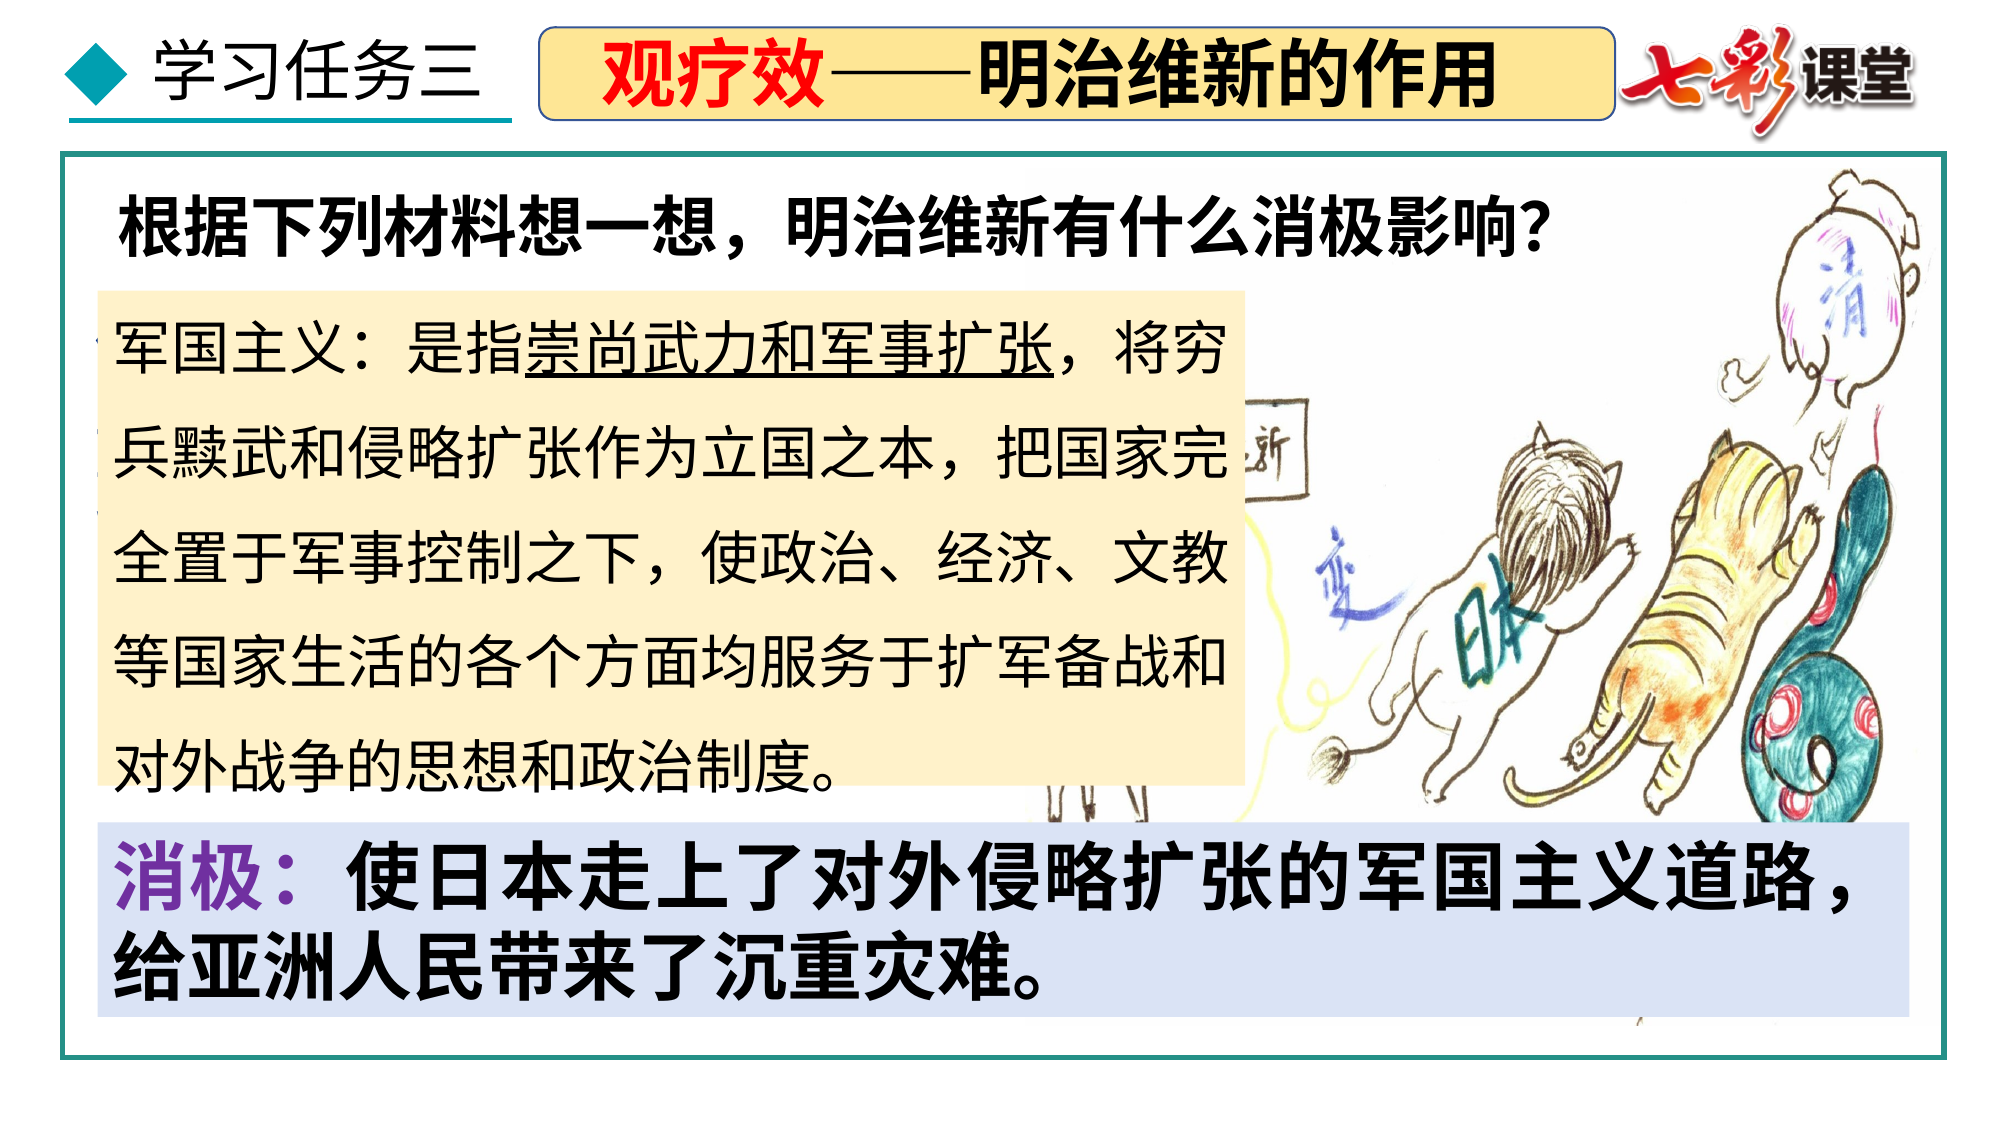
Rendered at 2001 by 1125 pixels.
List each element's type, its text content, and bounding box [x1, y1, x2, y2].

text_box 材料：早在1867年，刚刚走上资本主义道路的日本，就以武力强迫朝鲜签订《江华约》……1894年，日本挑起甲午中日战争，加紧控制朝鲜……1910年正式吞并朝鲜。 [79, 278, 1024, 786]
text_box 消极：使日本走上了对外侵略扩张的军国主义道路，给亚洲人民带来了沉重灾难。 [97, 822, 1024, 1017]
text_box 观疗效——明治维新的作用 [586, 19, 1638, 112]
text_box 军国主义：是指崇尚武力和军事扩张，将穷兵黩武和侵略扩张作为立国之本，把国家完全置于军事控制之下，使政治、经济、文教等国家生活的各个方面均服务于扩军备战和对外战争的思想和政治制度。 [97, 290, 1024, 786]
text_box 根据下列材料想一想，明治维新有什么消极影响？ [102, 137, 1725, 272]
picture [1024, 167, 1940, 1027]
picture [1614, 19, 1923, 144]
text_box [538, 26, 1615, 122]
